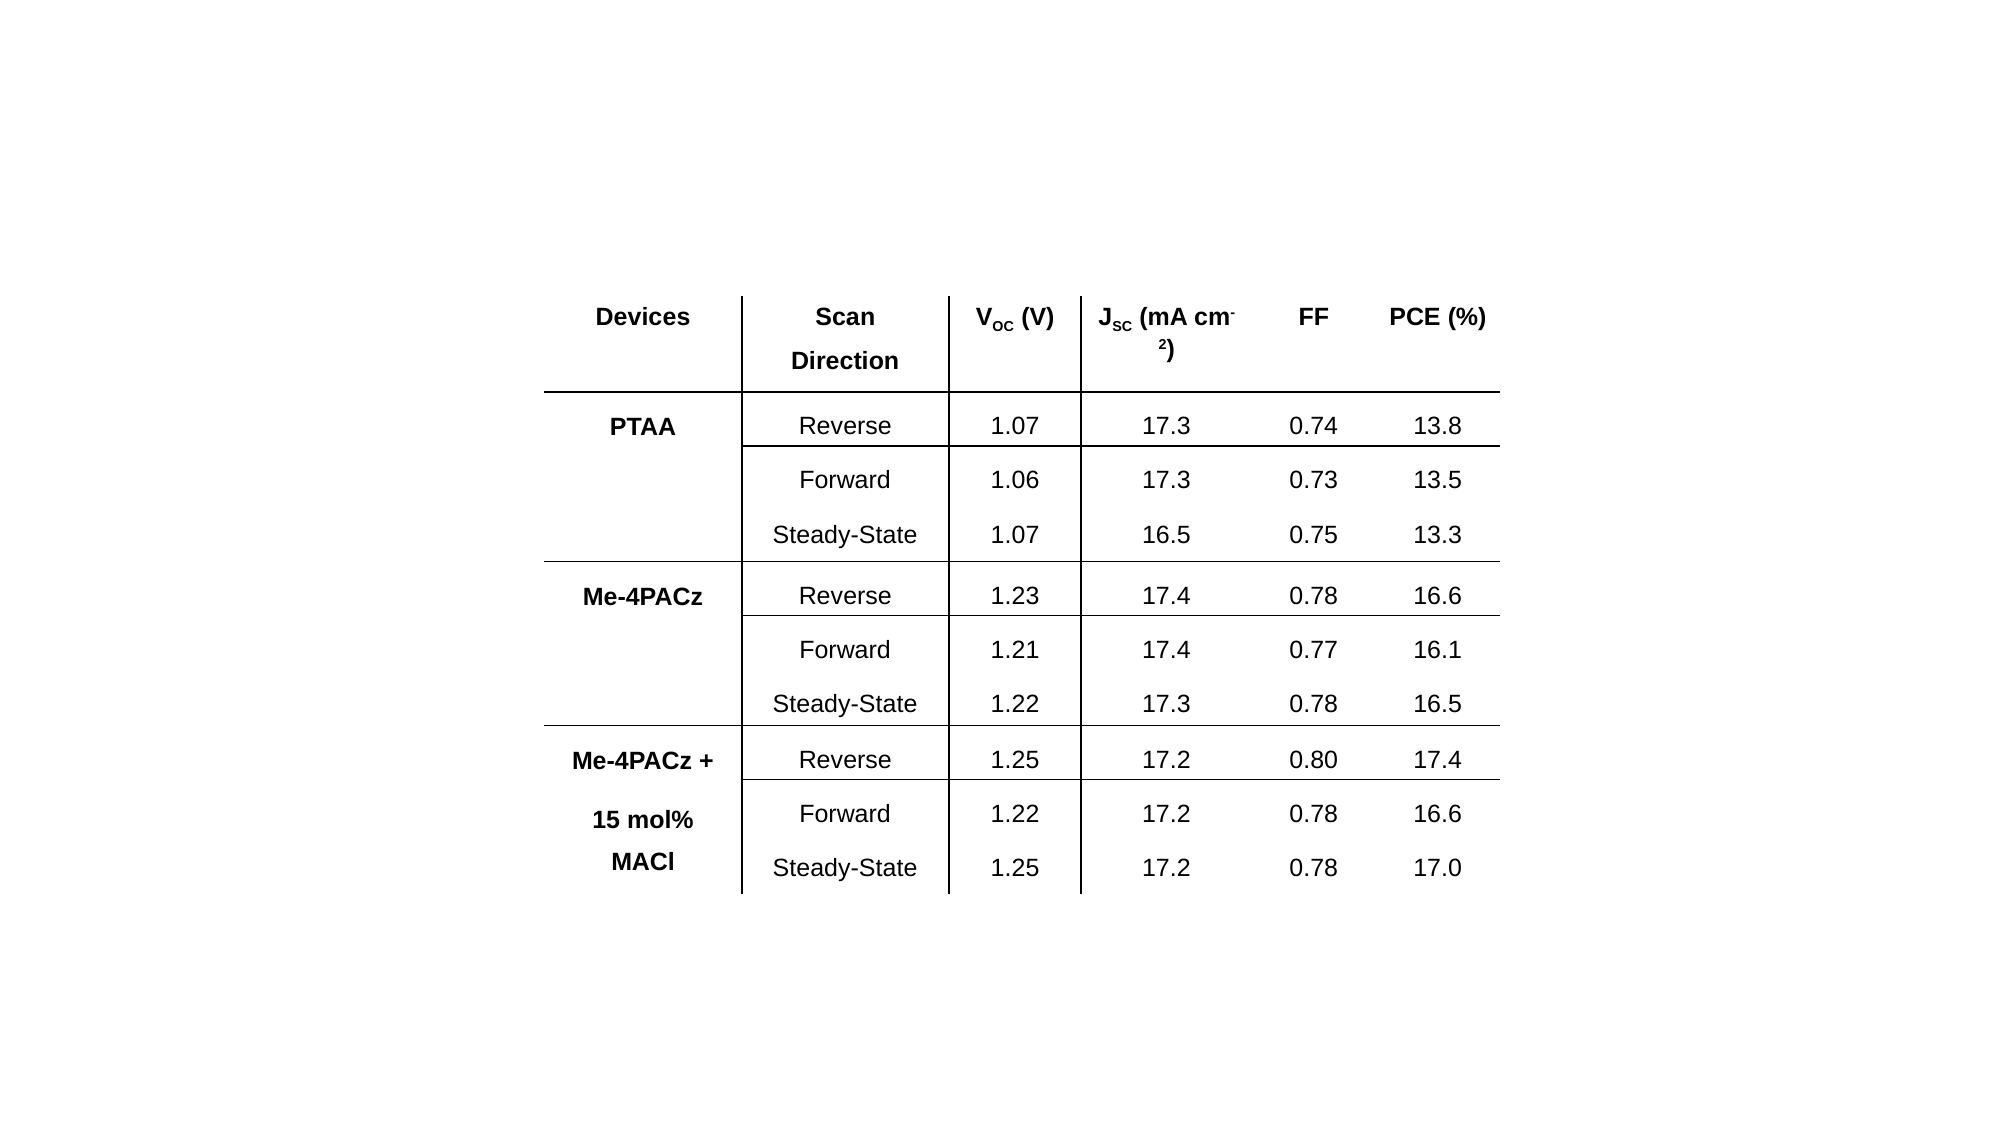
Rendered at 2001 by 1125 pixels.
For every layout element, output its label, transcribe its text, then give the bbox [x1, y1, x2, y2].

table_cell Reverse [743, 393, 948, 445]
table_cell 16.5 [1082, 500, 1252, 561]
table_cell 1.22 [950, 780, 1080, 834]
table_cell 0.77 [1252, 616, 1376, 670]
table_header VOC (V) [950, 296, 1080, 391]
table_header Devices [544, 296, 741, 391]
table_cell 0.78 [1252, 670, 1376, 725]
table_cell 17.3 [1082, 670, 1252, 725]
table_cell 17.2 [1082, 726, 1252, 779]
table_cell 17.3 [1082, 393, 1252, 445]
table_cell Forward [743, 616, 948, 670]
table_cell 17.4 [1082, 562, 1252, 615]
table_cell 16.6 [1376, 780, 1500, 834]
table_cell 17.3 [1082, 447, 1252, 500]
table_cell 1.06 [950, 447, 1080, 500]
table_cell 1.07 [950, 500, 1080, 561]
table_cell 1.23 [950, 562, 1080, 615]
table_header PCE (%) [1376, 296, 1500, 391]
table_cell Steady-State [743, 834, 948, 894]
table_cell Reverse [743, 726, 948, 779]
table_cell 16.1 [1376, 616, 1500, 670]
table_cell Forward [743, 447, 948, 500]
table_cell 17.2 [1082, 780, 1252, 834]
table_cell 17.0 [1376, 834, 1500, 894]
table_cell Steady-State [743, 670, 948, 725]
table_cell 0.78 [1252, 562, 1376, 615]
table_cell 1.07 [950, 393, 1080, 445]
table_header JSC (mA cm-2) [1082, 296, 1252, 391]
table_cell 13.3 [1376, 500, 1500, 561]
table_header FF [1252, 296, 1376, 391]
table_cell 0.78 [1252, 834, 1376, 894]
table_cell 1.25 [950, 726, 1080, 779]
table_cell Reverse [743, 562, 948, 615]
table_cell 1.22 [950, 670, 1080, 725]
table_cell 17.2 [1082, 834, 1252, 894]
table_cell 0.78 [1252, 780, 1376, 834]
table_cell 13.8 [1376, 393, 1500, 445]
table_cell 17.4 [1376, 726, 1500, 779]
table_cell 17.4 [1082, 616, 1252, 670]
table_cell Me-4PACz + 15 mol% MACl [544, 726, 741, 894]
table_cell 13.5 [1376, 447, 1500, 500]
table_cell Steady-State [743, 500, 948, 561]
table_cell 0.74 [1252, 393, 1376, 445]
table_cell 16.5 [1376, 670, 1500, 725]
table_cell Forward [743, 780, 948, 834]
table_cell 16.6 [1376, 562, 1500, 615]
table_header Scan Direction [743, 296, 948, 391]
table_cell Me-4PACz [544, 562, 741, 725]
table_cell 0.80 [1252, 726, 1376, 779]
table_cell 1.21 [950, 616, 1080, 670]
table_cell PTAA [544, 393, 741, 561]
table_cell 1.25 [950, 834, 1080, 894]
table_cell 0.75 [1252, 500, 1376, 561]
table_cell 0.73 [1252, 447, 1376, 500]
